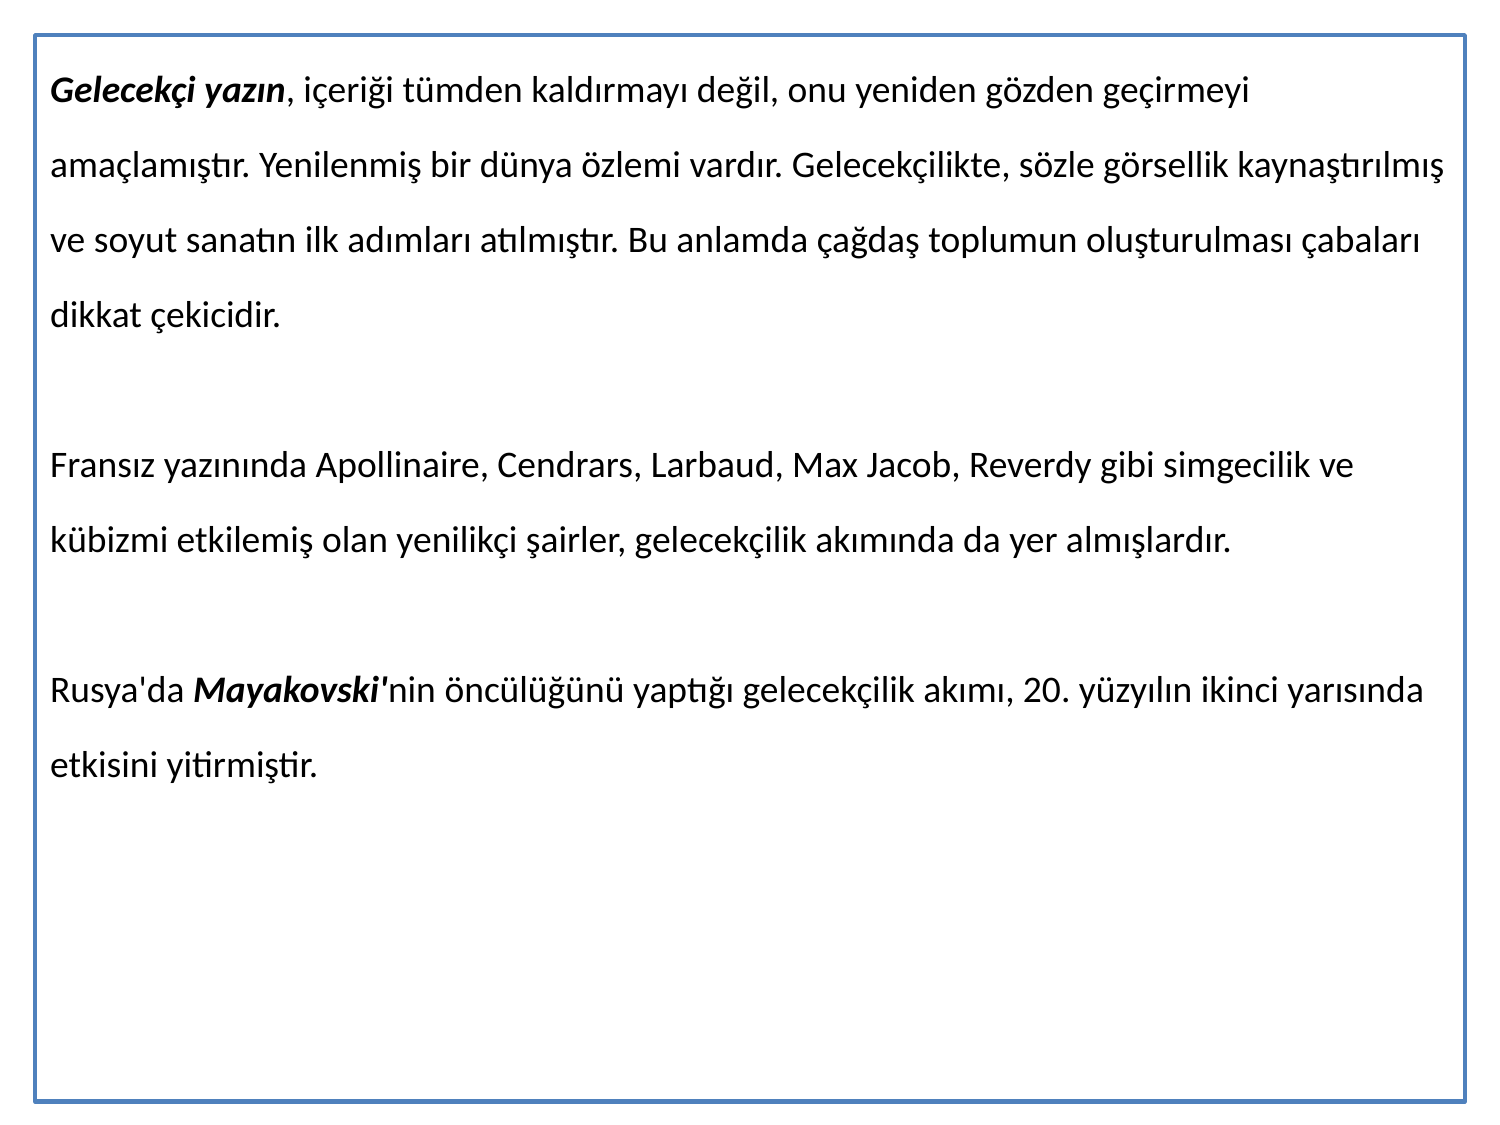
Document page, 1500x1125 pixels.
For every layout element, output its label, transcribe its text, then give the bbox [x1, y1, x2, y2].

list Gelecekçi yazın, içeriği tümden kaldırmayı değil, onu yeniden gözden geçirmeyi amaçlamıştır. Yenilenmiş bir dünya özlemi vardır. Gelecekçilikte, sözle görsellik kaynaştırılmış ve soyut sanatın ilk adımları atılmıştır. Bu anlamda çağdaş toplumun oluşturulması çabaları dikkat çekicidir. Fransız yazınında Apollinaire, Cendrars, Larbaud, Max Jacob, Reverdy gibi simgecilik ve kübizmi etkilemiş olan yenilikçi şairler, gelecekçilik akımında da yer almışlardır. Rusya'da Mayakovski'nin öncülüğünü yaptığı gelecekçilik akımı, 20. yüzyılın ikinci yarısında etkisini yitirmiştir. [33, 33, 1467, 1104]
